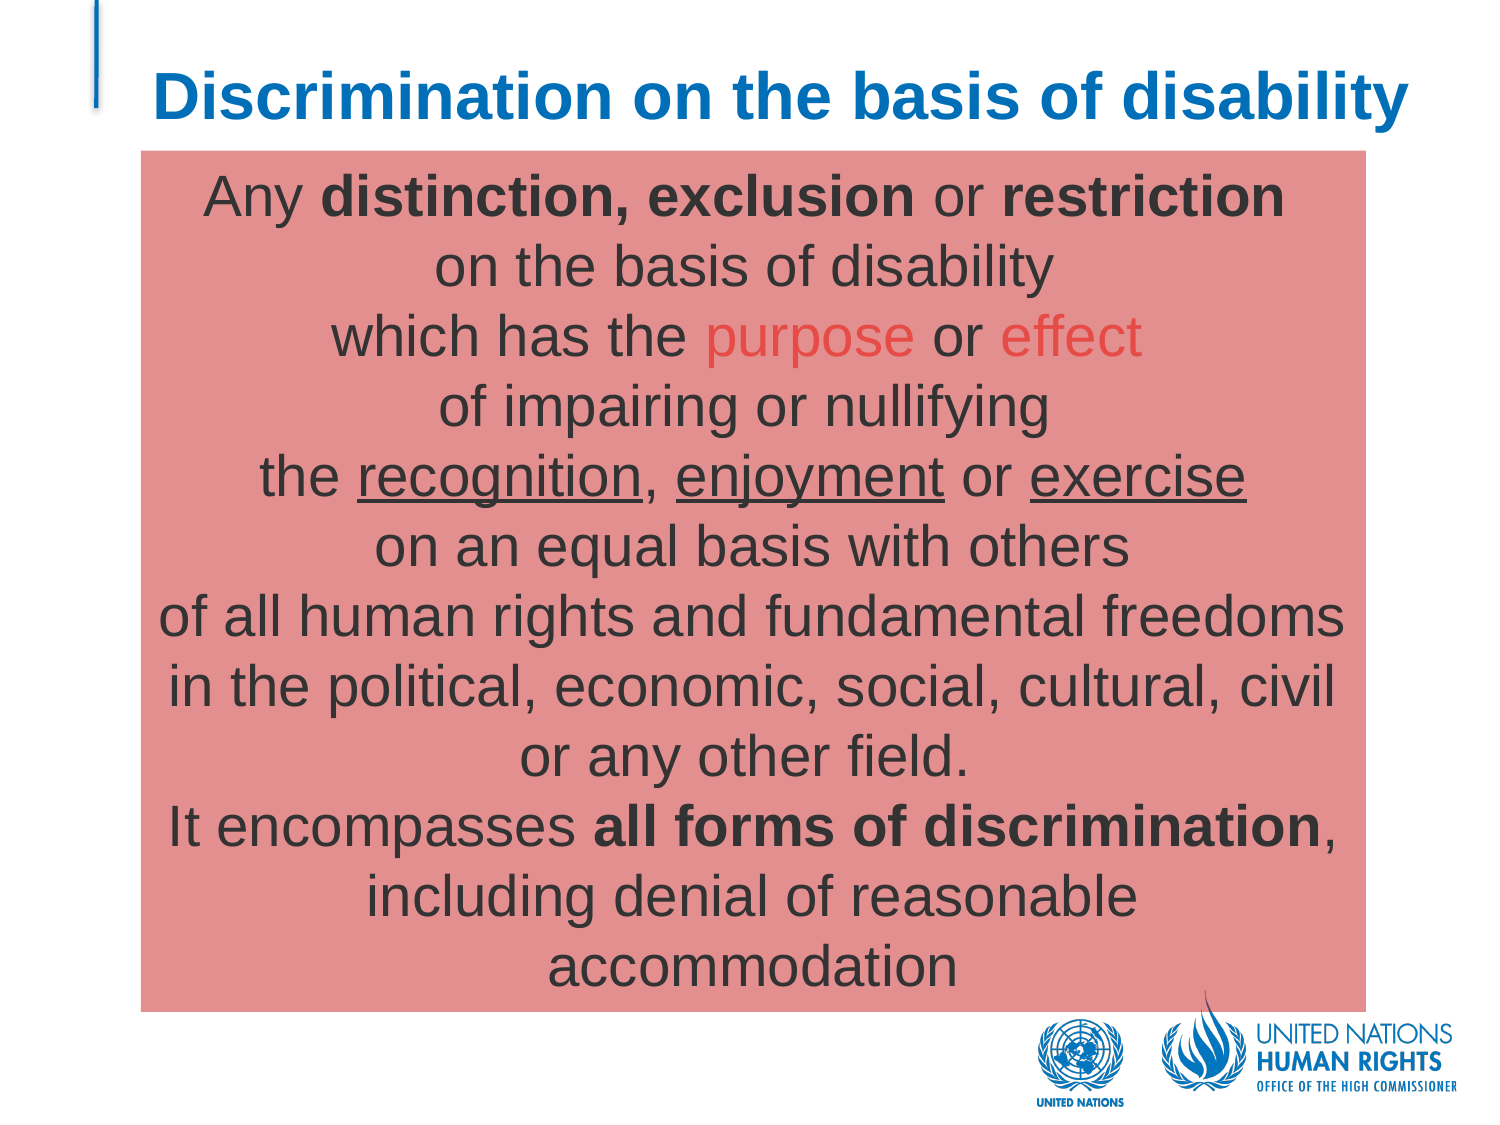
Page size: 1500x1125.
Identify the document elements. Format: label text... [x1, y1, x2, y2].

text_box Any distinction, exclusion or restriction on the basis of disability which has the purpose or effect of impairing or nullifying the recognition, enjoyment or exercise on an equal basis with others of all human rights and fundamental freedoms in the political, economic, social, cultural, civil or any other field. It encompasses all forms of discrimination, including denial of reasonable accommodation [140, 150, 1366, 1012]
picture [1037, 990, 1457, 1107]
title Discrimination on the basis of disability [137, 45, 1500, 224]
